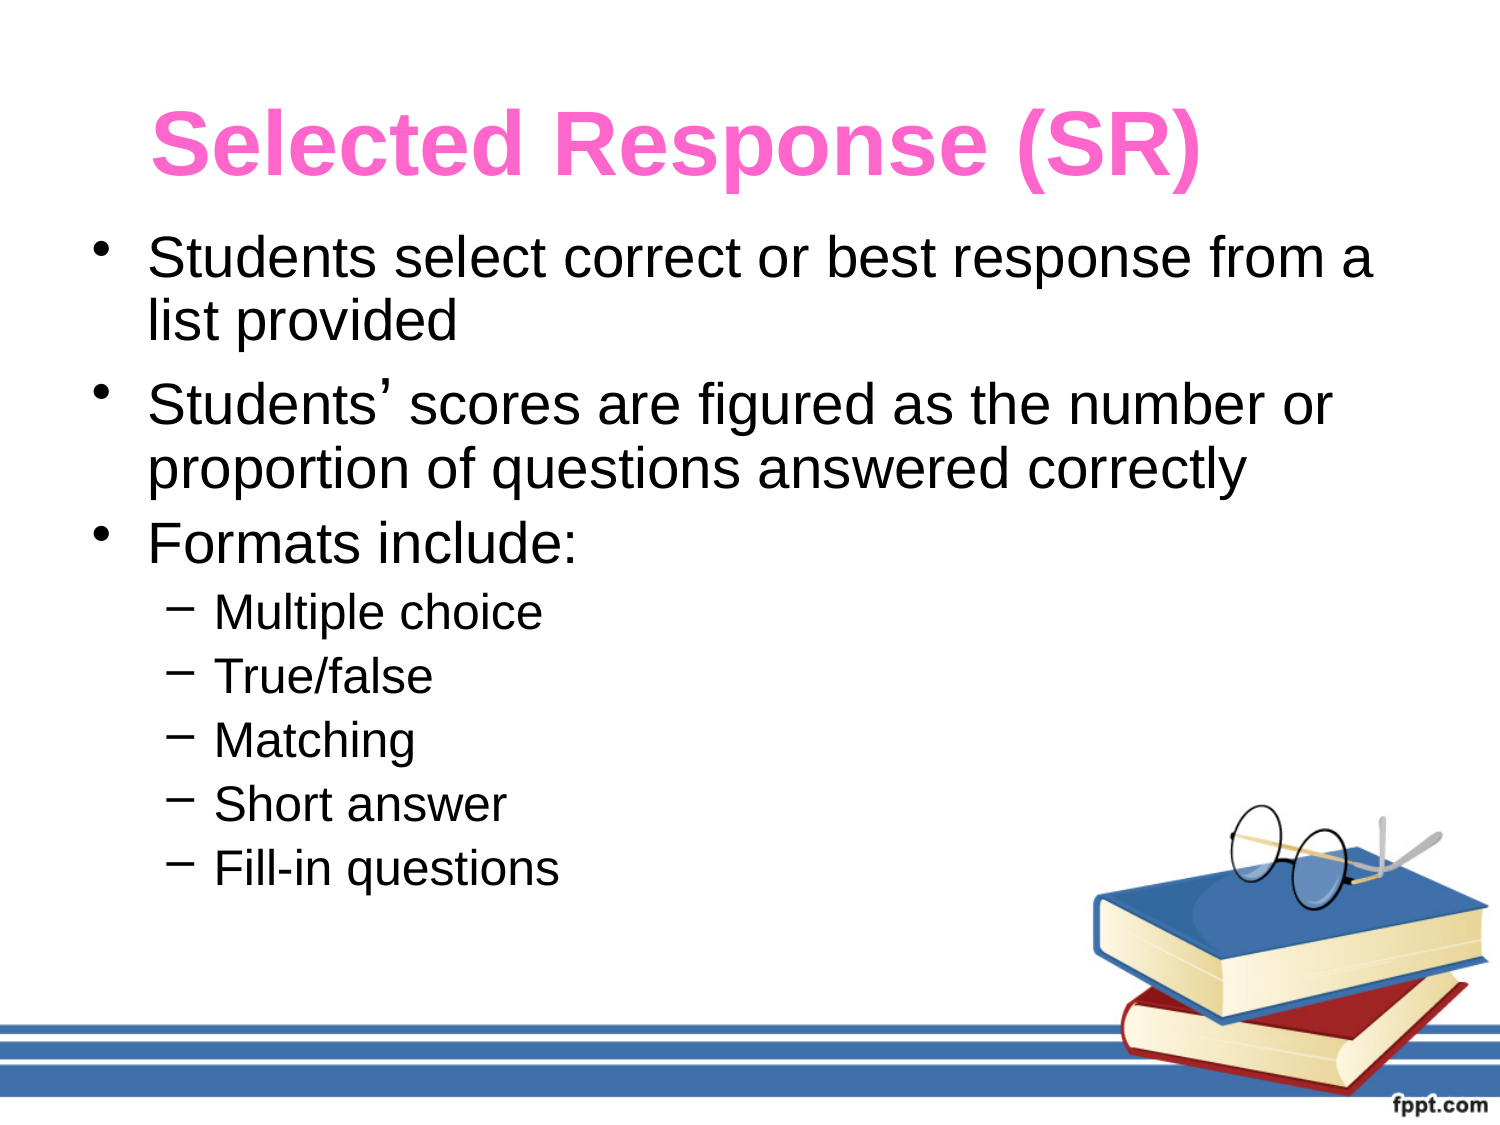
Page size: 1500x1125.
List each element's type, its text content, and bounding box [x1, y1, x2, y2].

list Students select correct or best response from a list provided Students’ scores are figured as the number or proportion of questions answered correctly Formats include: Multiple choice True/false Matching Short answer Fill-in questions [76, 219, 1427, 963]
picture [0, 0, 1500, 1125]
title Selected Response (SR) [75, 45, 1425, 233]
